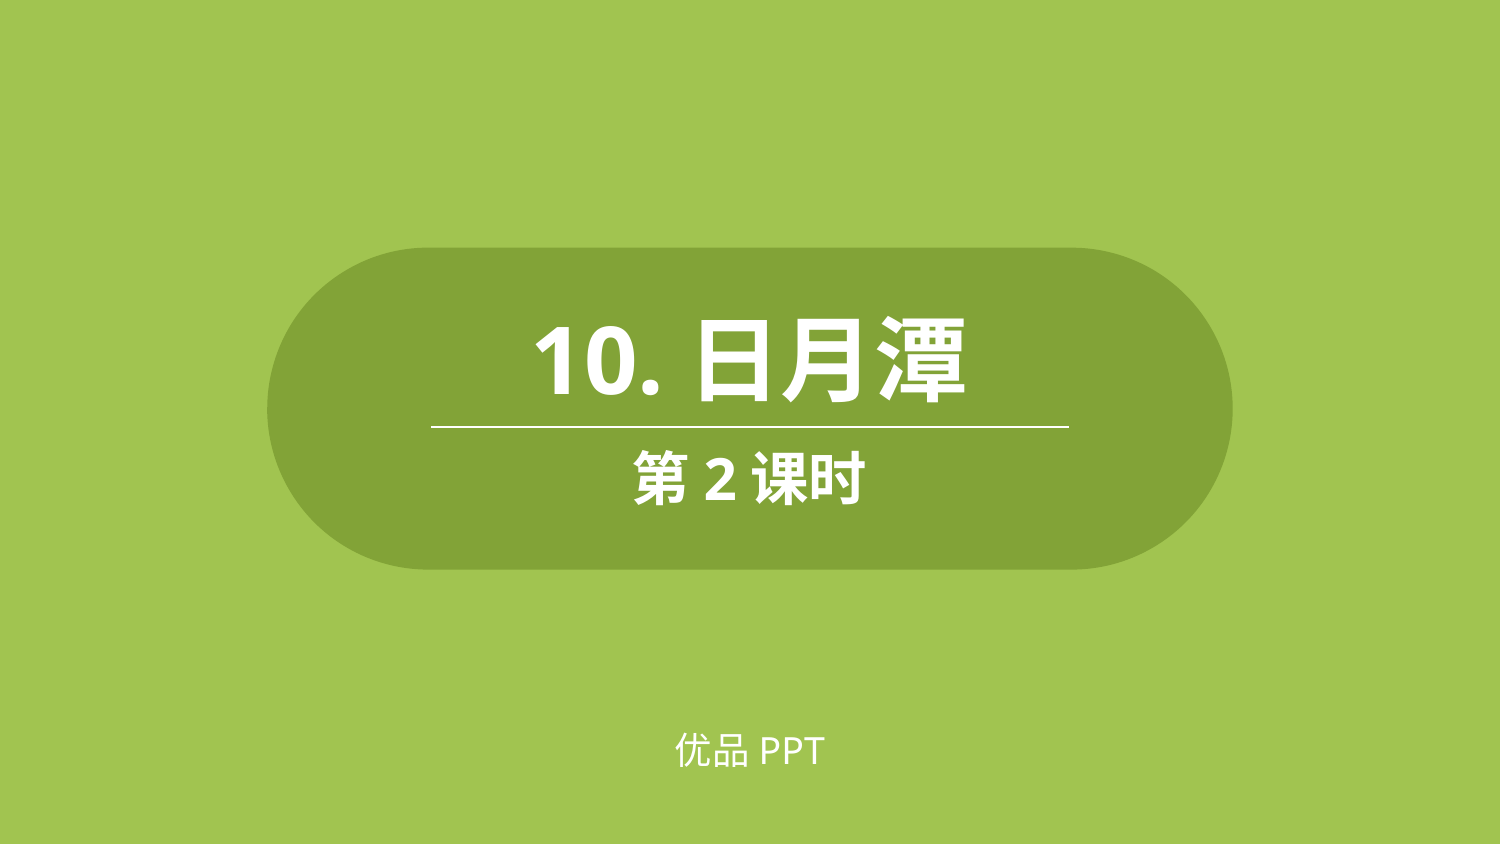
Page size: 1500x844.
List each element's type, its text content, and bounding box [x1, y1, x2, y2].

text_box 第2课时 [0, 443, 1499, 501]
text_box 10.日月潭 [0, 307, 1499, 420]
text_box 优品PPT [0, 717, 1500, 778]
